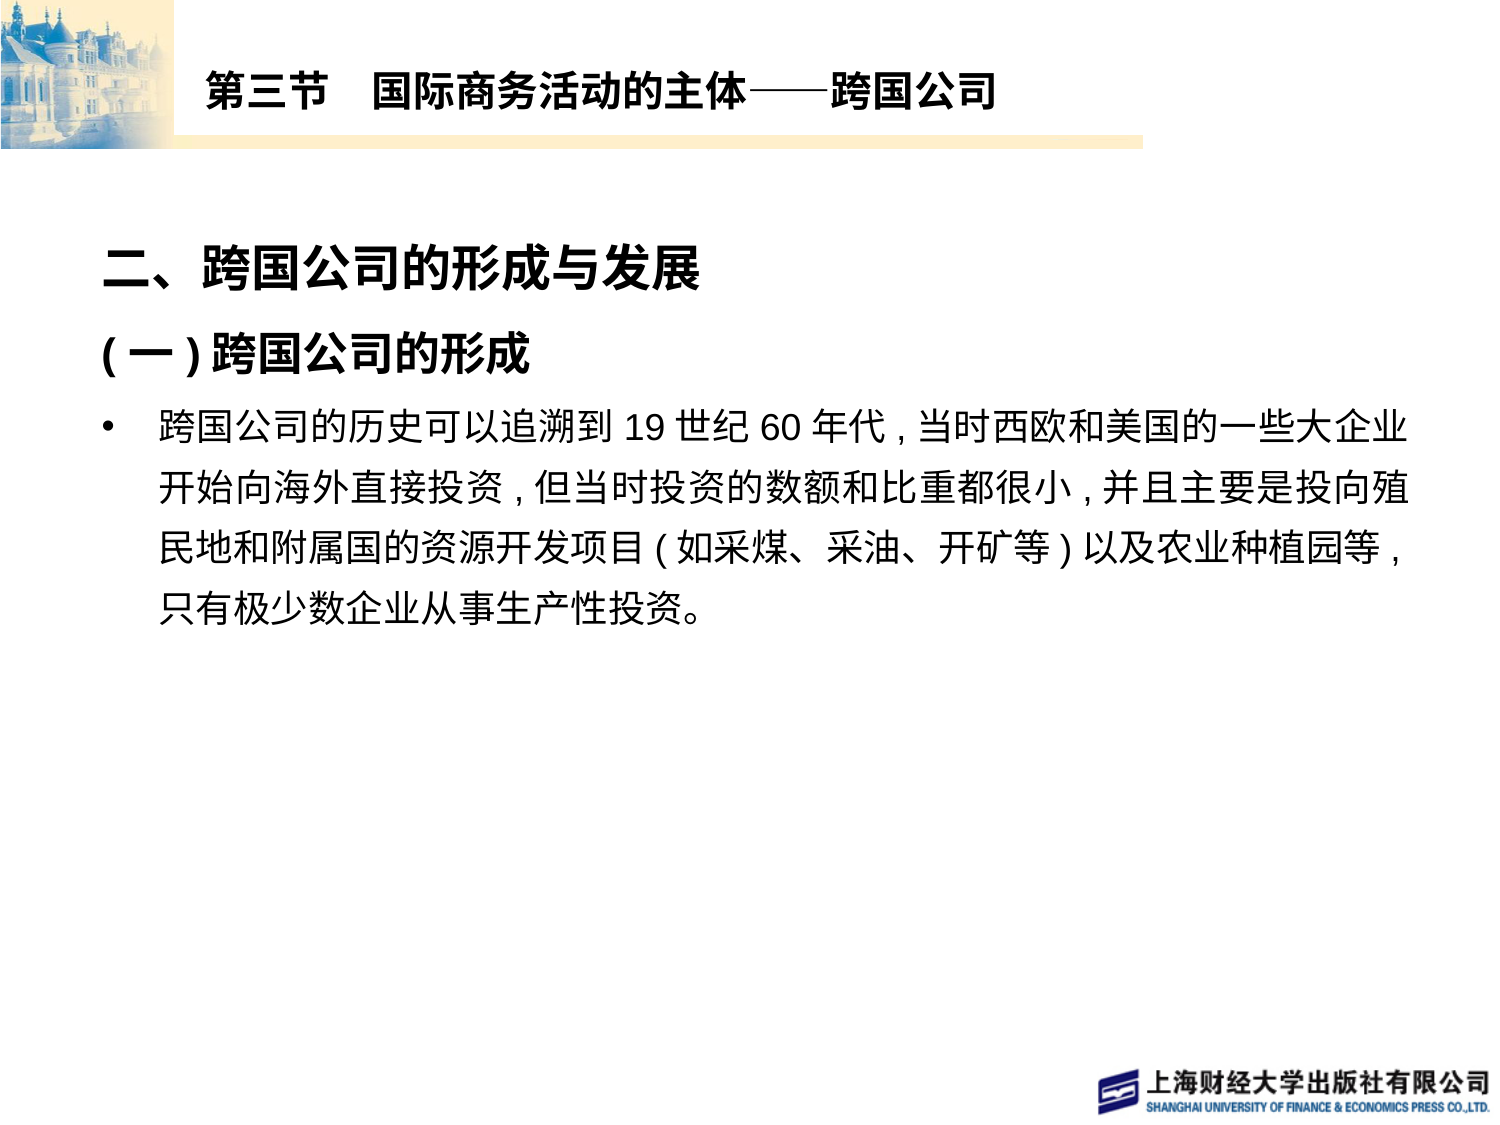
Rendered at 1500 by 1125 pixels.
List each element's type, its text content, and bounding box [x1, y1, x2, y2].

title 第三节 国际商务活动的主体——跨国公司 [189, 36, 1262, 143]
picture [0, 0, 1143, 149]
list 二、跨国公司的形成与发展 (一)跨国公司的形成 跨国公司的历史可以追溯到19世纪60年代,当时西欧和美国的一些大企业开始向海外直接投资,但当时投资的数额和比重都很小,并且主要是投向殖民地和附属国的资源开发项目(如采煤、采油、开矿等)以及农业种植园等,只有极少数企业从事生产性投资。 [86, 207, 1425, 1071]
picture [1097, 1065, 1494, 1120]
